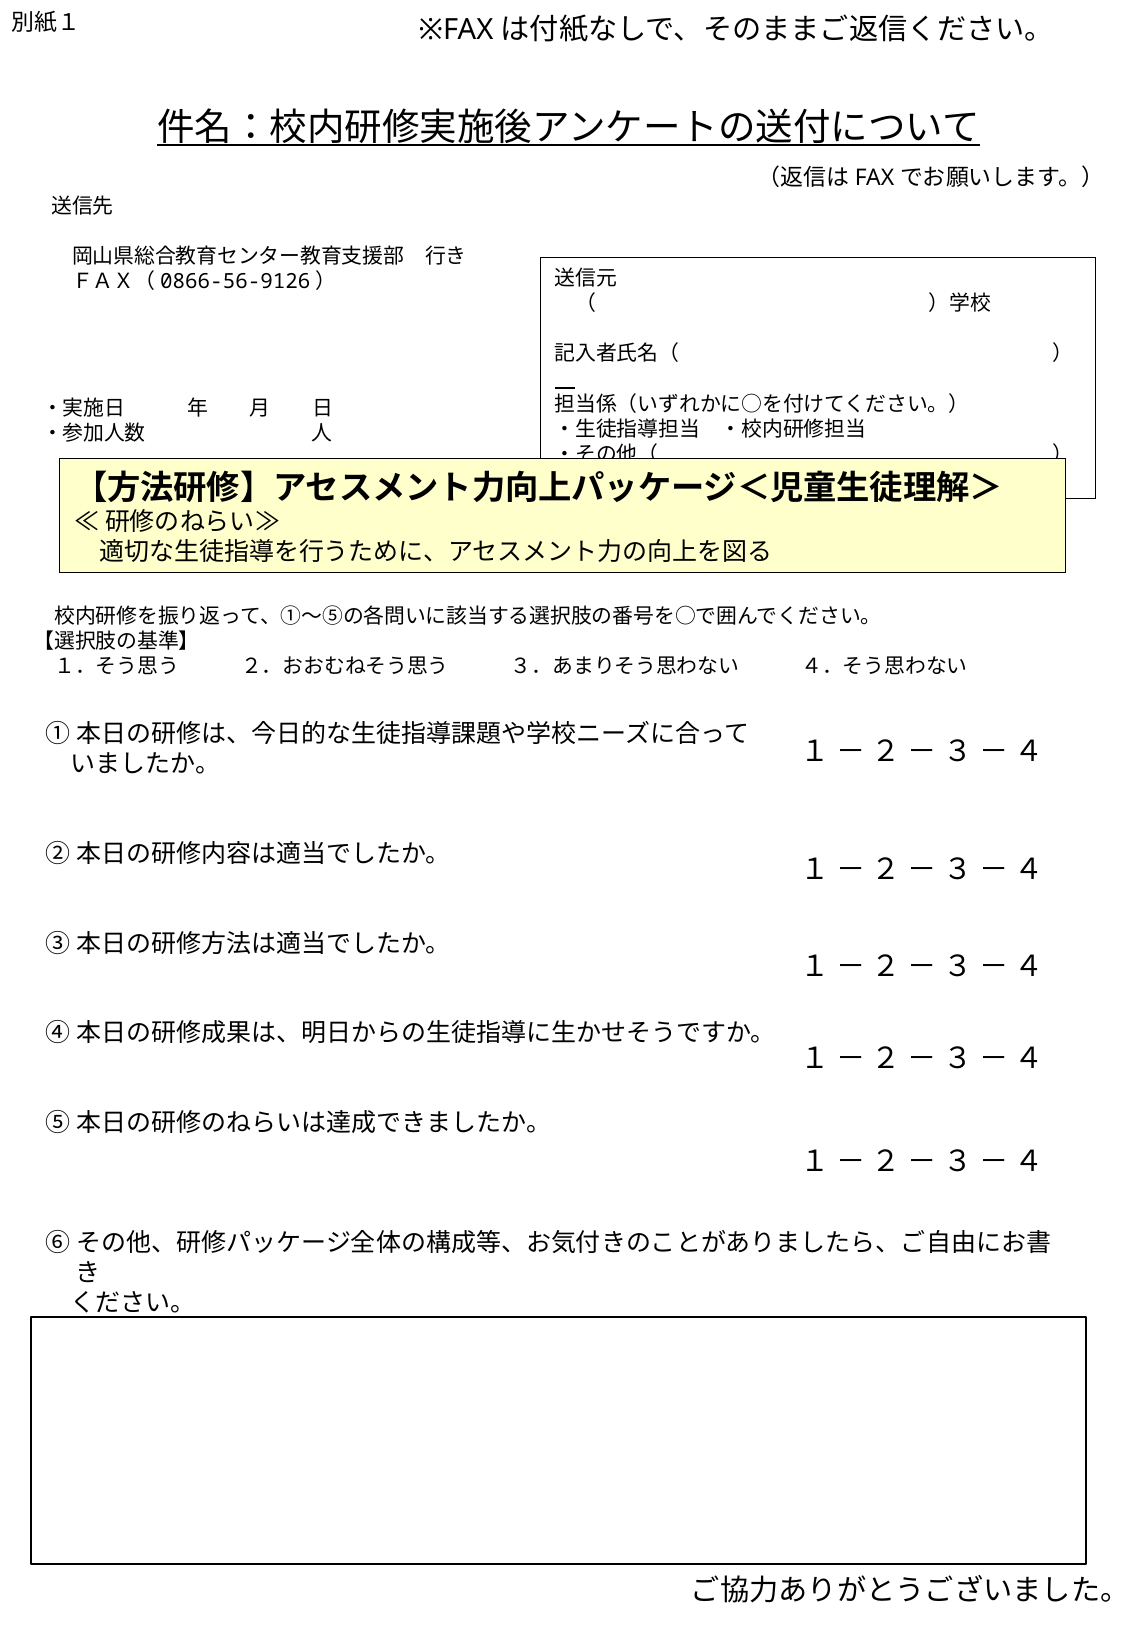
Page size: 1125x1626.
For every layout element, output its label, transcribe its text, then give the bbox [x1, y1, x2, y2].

text_box ※FAXは付紙なしで、そのままご返信ください。 [403, 2, 1069, 53]
text_box 件名：校内研修実施後アンケートの送付について [66, 95, 1071, 156]
text_box 【方法研修】アセスメント力向上パッケージ＜児童生徒理解＞ ≪研修のねらい≫ 適切な生徒指導を行うために、アセスメント力の向上を図る [59, 458, 1066, 573]
text_box ・実施日 年 月 日 ・参加人数 人 [25, 387, 373, 451]
text_box （返信はFAXでお願いします。） [742, 155, 1120, 198]
text_box １ － ２ － ３ － ４ [785, 842, 1101, 893]
text_box 校内研修を振り返って、①～⑤の各問いに該当する選択肢の番号を○で囲んでください。 【選択肢の基準】 １．そう思う ２．おおむねそう思う ３．あまりそう思わない ４．そう思わない [19, 594, 1024, 685]
text_box [29, 1315, 1088, 1566]
text_box 別紙１ [0, 0, 96, 43]
text_box １ － ２ － ３ － ４ [785, 939, 1101, 990]
text_box 送信先 岡山県総合教育センター教育支援部 行き ＦＡＸ（0866-56-9126） [36, 185, 559, 326]
text_box ①本日の研修は、今日的な生徒指導課題や学校ニーズに合って いましたか。 ②本日の研修内容は適当でしたか。 ③本日の研修方法は適当でしたか。 ④本日の研修成果は、明日からの生徒指導に生かせそうですか。 ⑤本日の研修のねらいは達成できましたか。 ⑥その他、研修パッケージ全体の構成等、お気付きのことがありましたら、ご自由にお書き ください。 [30, 710, 1087, 1315]
text_box １ － ２ － ３ － ４ [785, 1032, 1101, 1082]
text_box 送信元 （ ）学校 記入者氏名（ ） 担当係（いずれかに○を付けてください。） ・生徒指導担当 ・校内研修担当 ・その他（ ） [540, 257, 1096, 499]
text_box １ － ２ － ３ － ４ [785, 1134, 1101, 1185]
text_box ご協力ありがとうございました。 [646, 1563, 1118, 1614]
text_box １ － ２ － ３ － ４ [785, 725, 1101, 775]
